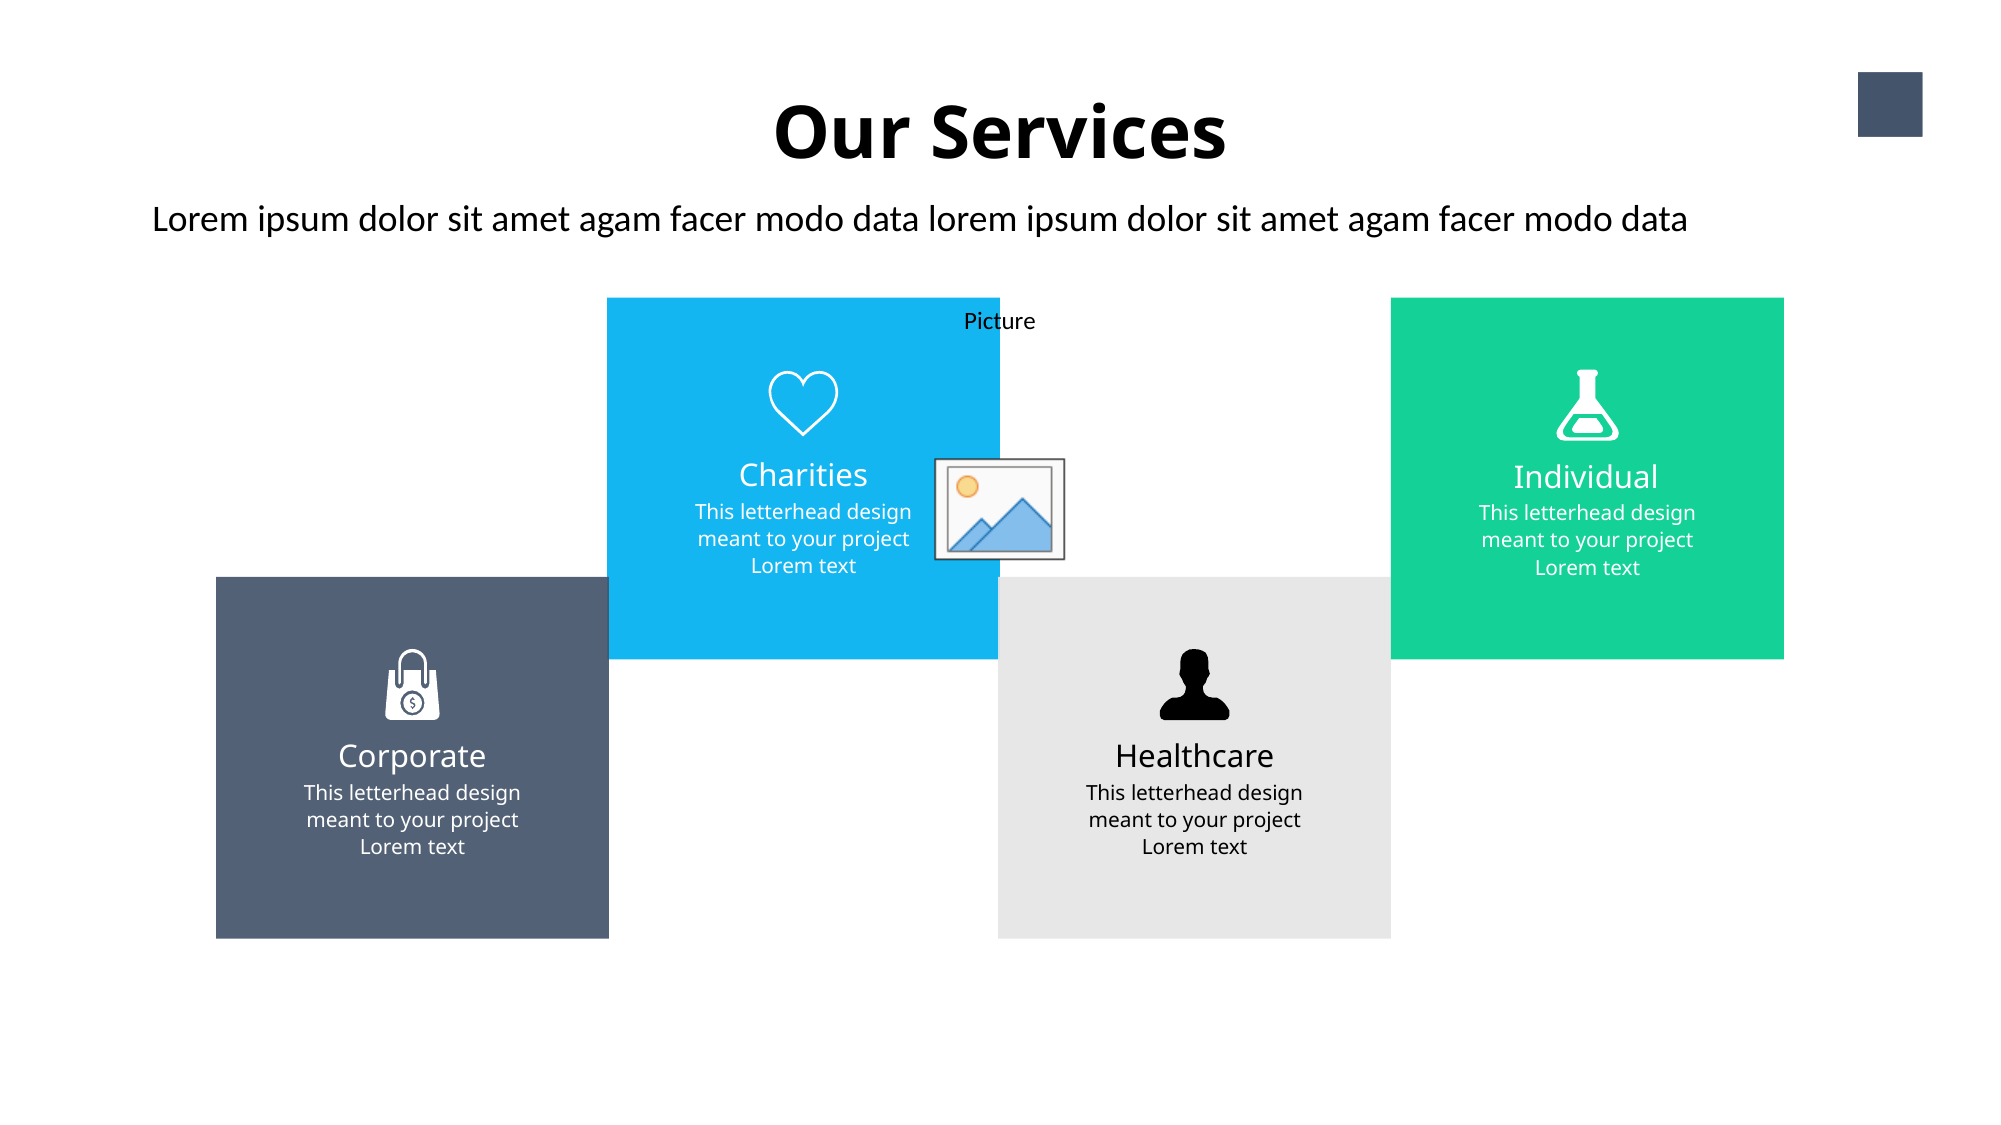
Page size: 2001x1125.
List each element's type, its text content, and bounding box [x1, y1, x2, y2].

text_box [998, 722, 1391, 939]
title Our Services [137, 78, 1863, 186]
text_box [1857, 71, 1924, 78]
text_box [215, 722, 609, 939]
text_box [1863, 130, 1924, 138]
subtitle Lorem ipsum dolor sit amet agam facer modo data lorem ipsum dolor sit amet agam facer modo data [137, 186, 1863, 227]
slide_number 7 [1863, 78, 1927, 130]
picture [0, 297, 2000, 722]
